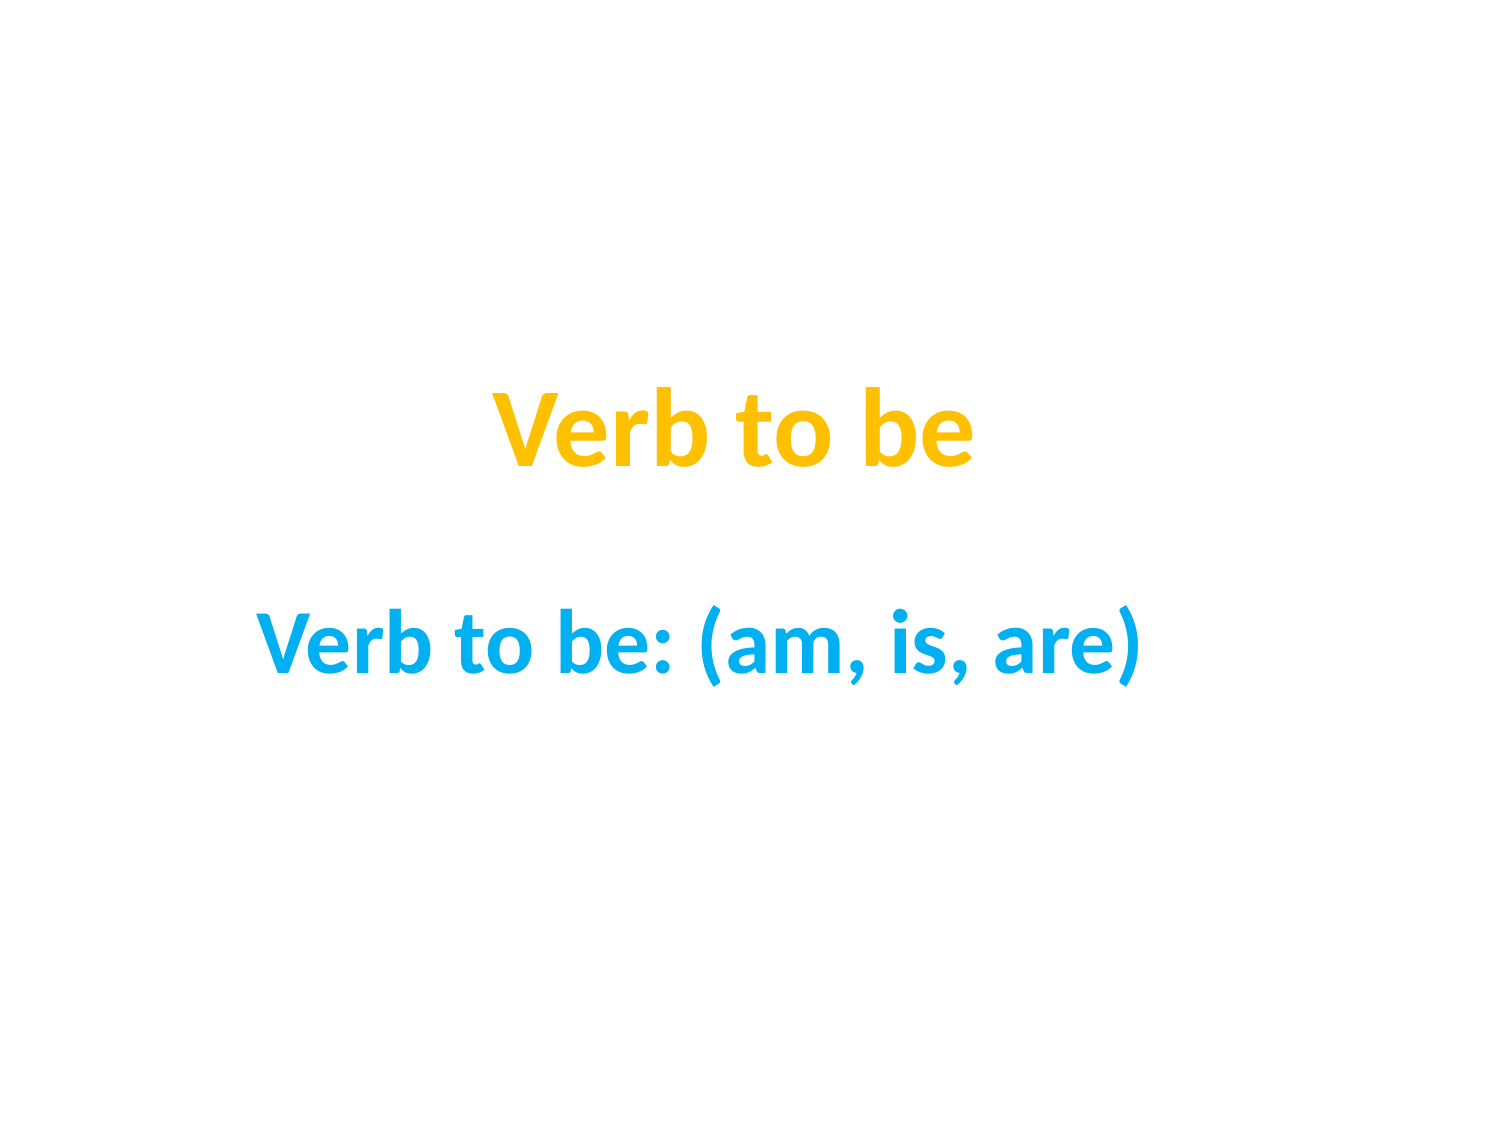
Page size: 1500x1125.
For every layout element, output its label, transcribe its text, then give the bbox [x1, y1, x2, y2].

subtitle Verb to be: (am, is, are) [175, 574, 1226, 862]
title Verb to be [112, 175, 1383, 668]
